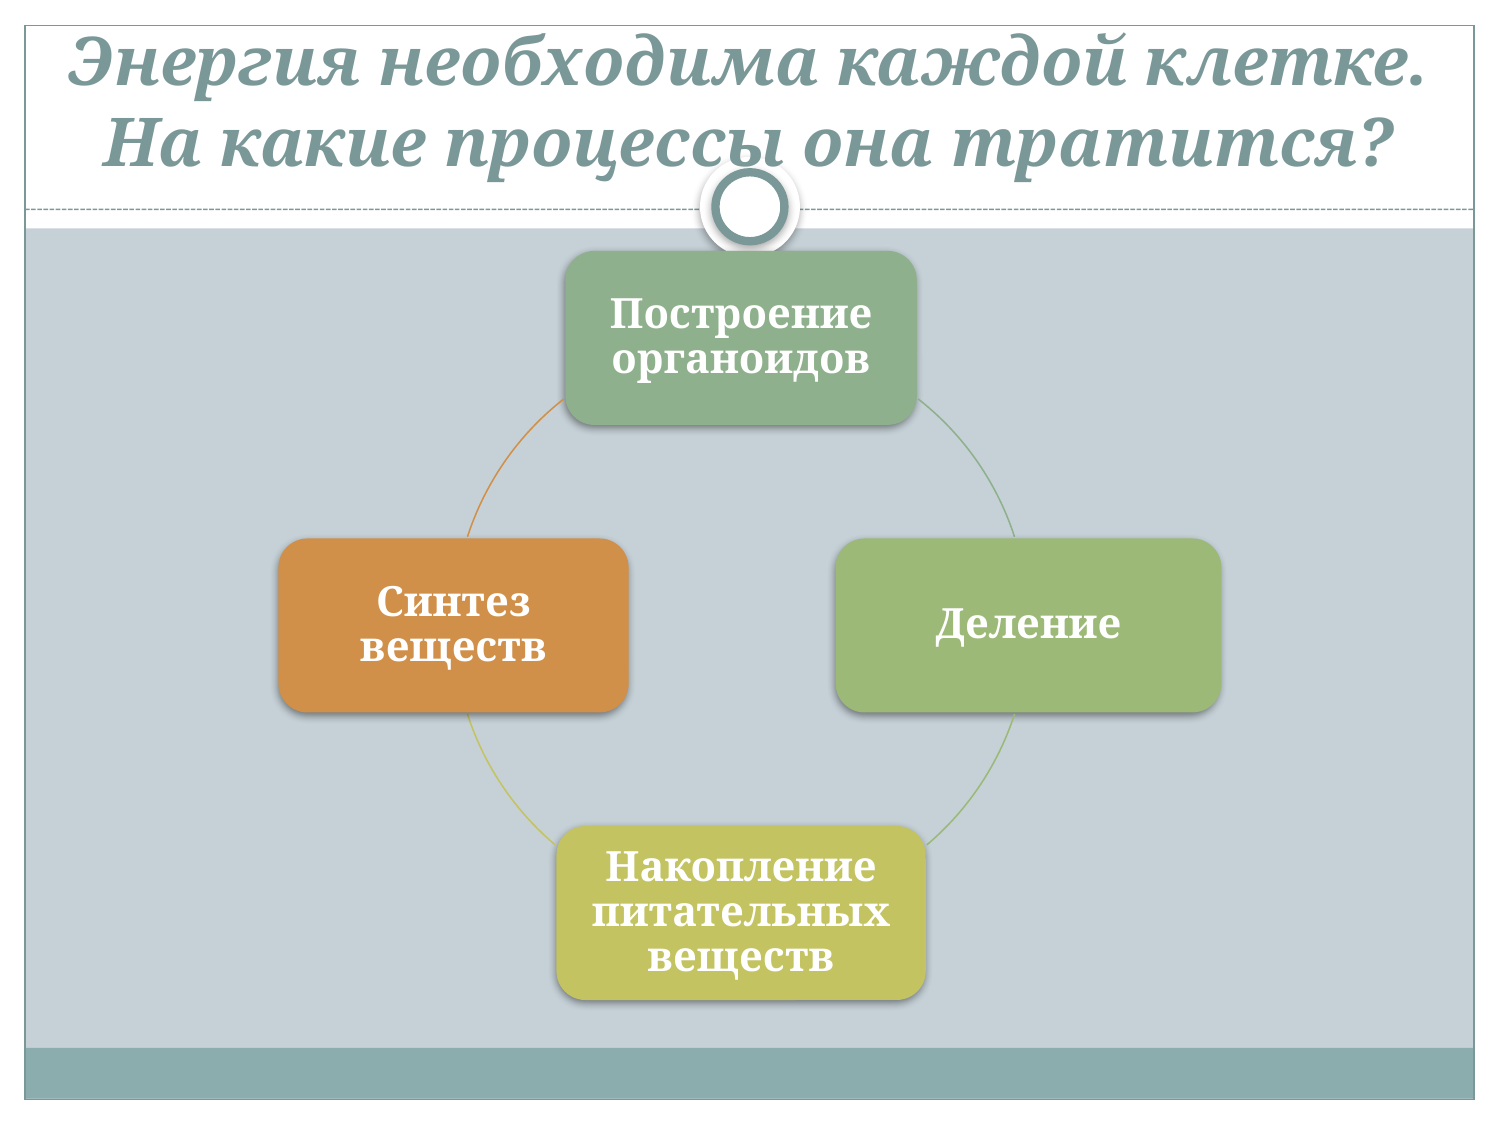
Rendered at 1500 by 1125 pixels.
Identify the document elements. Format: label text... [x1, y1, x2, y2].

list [81, 250, 1419, 1001]
title Энергия необходима каждой клетке. На какие процессы она тратится? [49, 0, 1450, 188]
